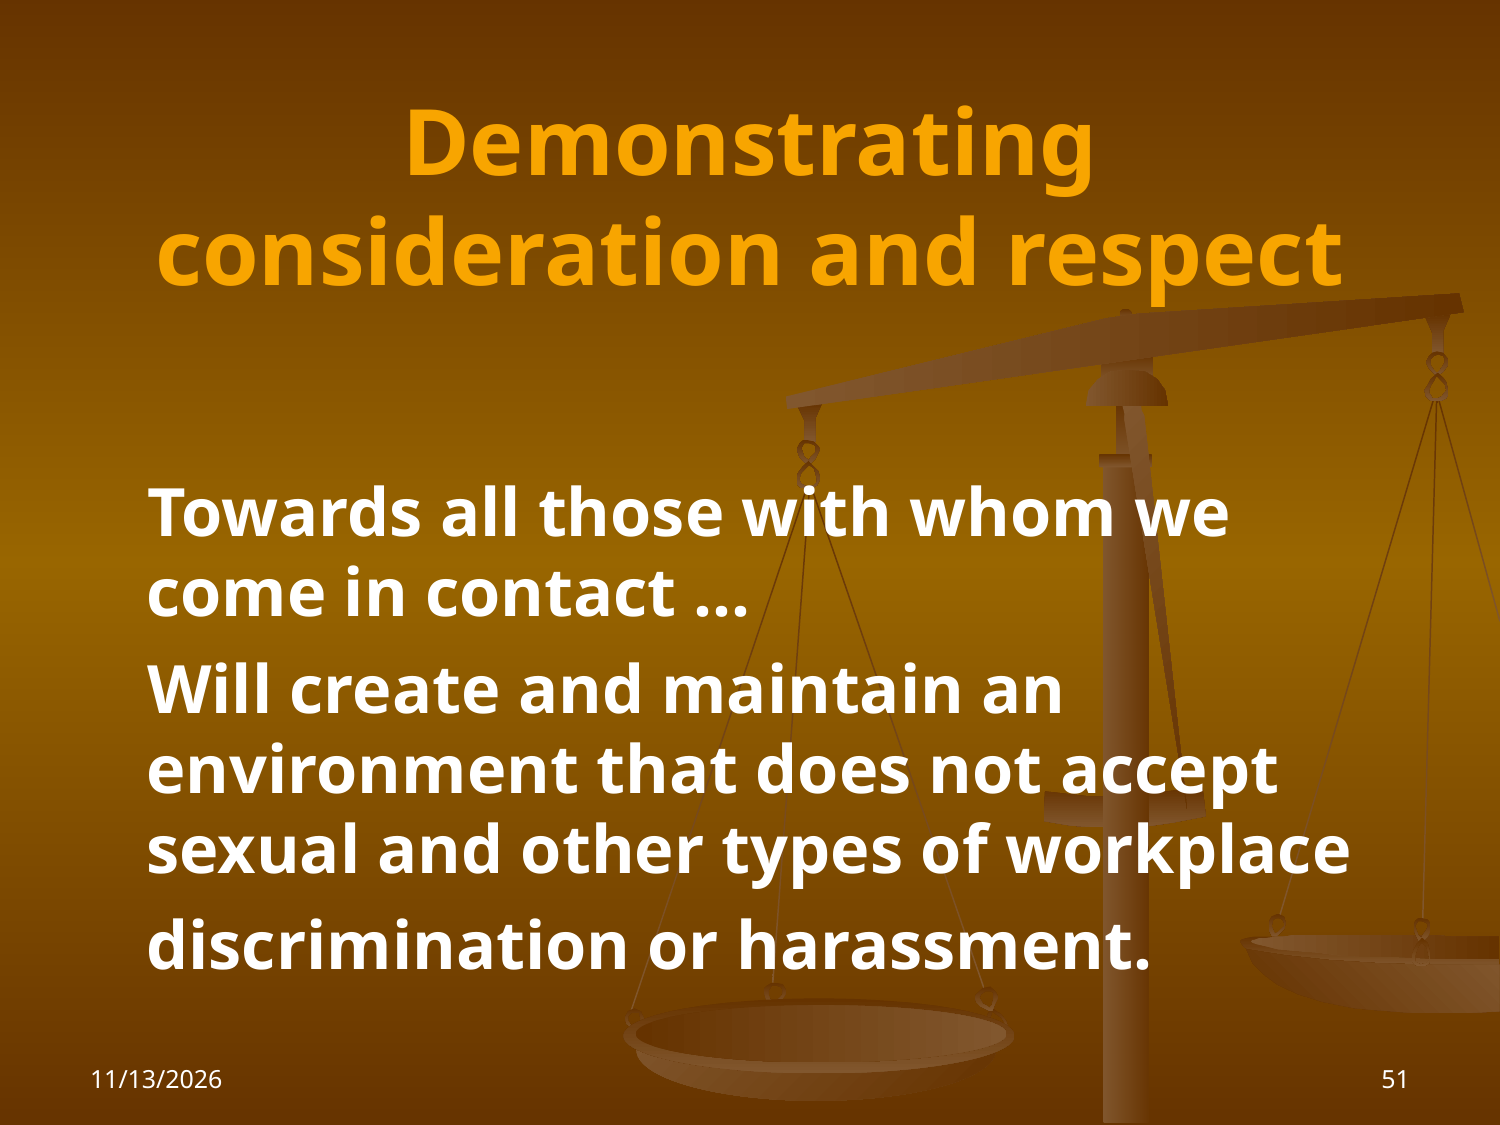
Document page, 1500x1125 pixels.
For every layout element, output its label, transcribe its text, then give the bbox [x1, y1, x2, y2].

list Towards all those with whom we come in contact … Will create and maintain an environment that does not accept sexual and other types of workplace discrimination or harassment. [74, 462, 1426, 1051]
slide_number 51 [1074, 1051, 1426, 1106]
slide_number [74, 1051, 426, 1106]
title Demonstrating consideration and respect [74, 99, 1426, 288]
